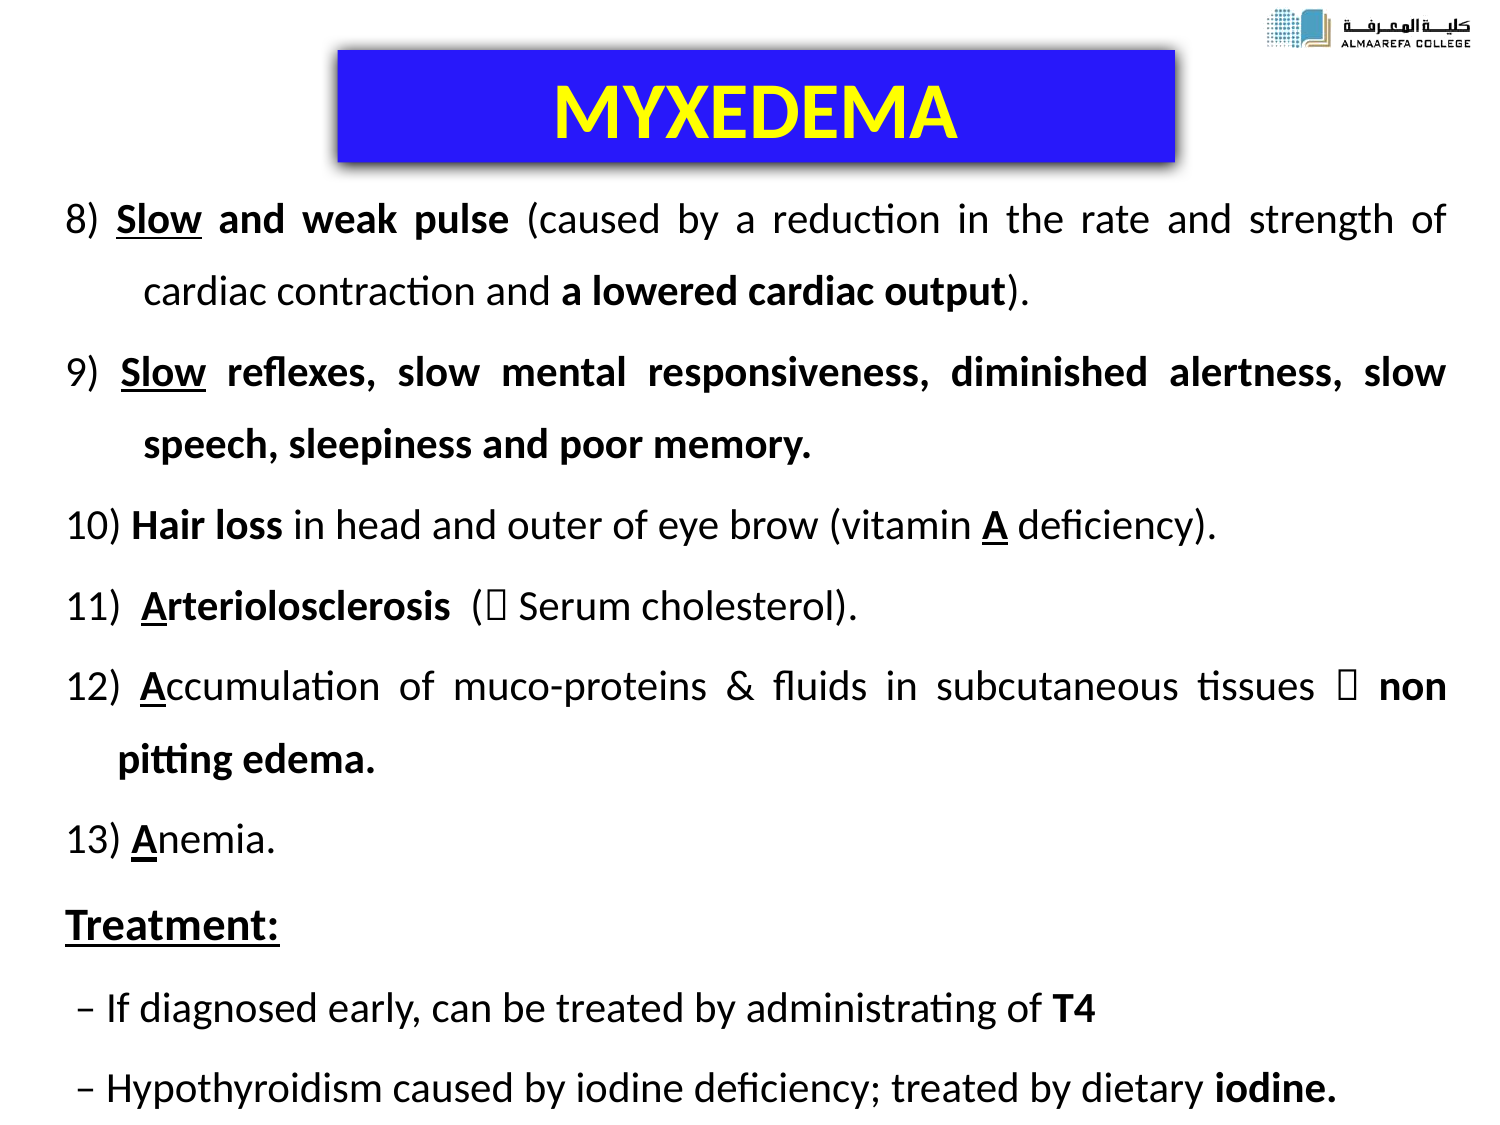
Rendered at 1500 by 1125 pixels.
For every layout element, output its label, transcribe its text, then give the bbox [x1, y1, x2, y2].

picture [1262, 0, 1475, 65]
list 8) Slow and weak pulse (caused by a reduction in the rate and strength of cardiac contraction and a lowered cardiac output). 9) Slow reflexes, slow mental responsiveness, diminished alertness, slow speech, sleepiness and poor memory. 10) Hair loss in head and outer of eye brow (vitamin A deficiency). 11) Arteriolosclerosis ( Serum cholesterol). 12) Accumulation of muco-proteins & fluids in subcutaneous tissues  non pitting edema. 13) Anemia. Treatment: – If diagnosed early, can be treated by administrating of T4 – Hypothyroidism caused by iodine deficiency; treated by dietary iodine. [50, 162, 1463, 1125]
title MYXEDEMA [337, 50, 1175, 162]
